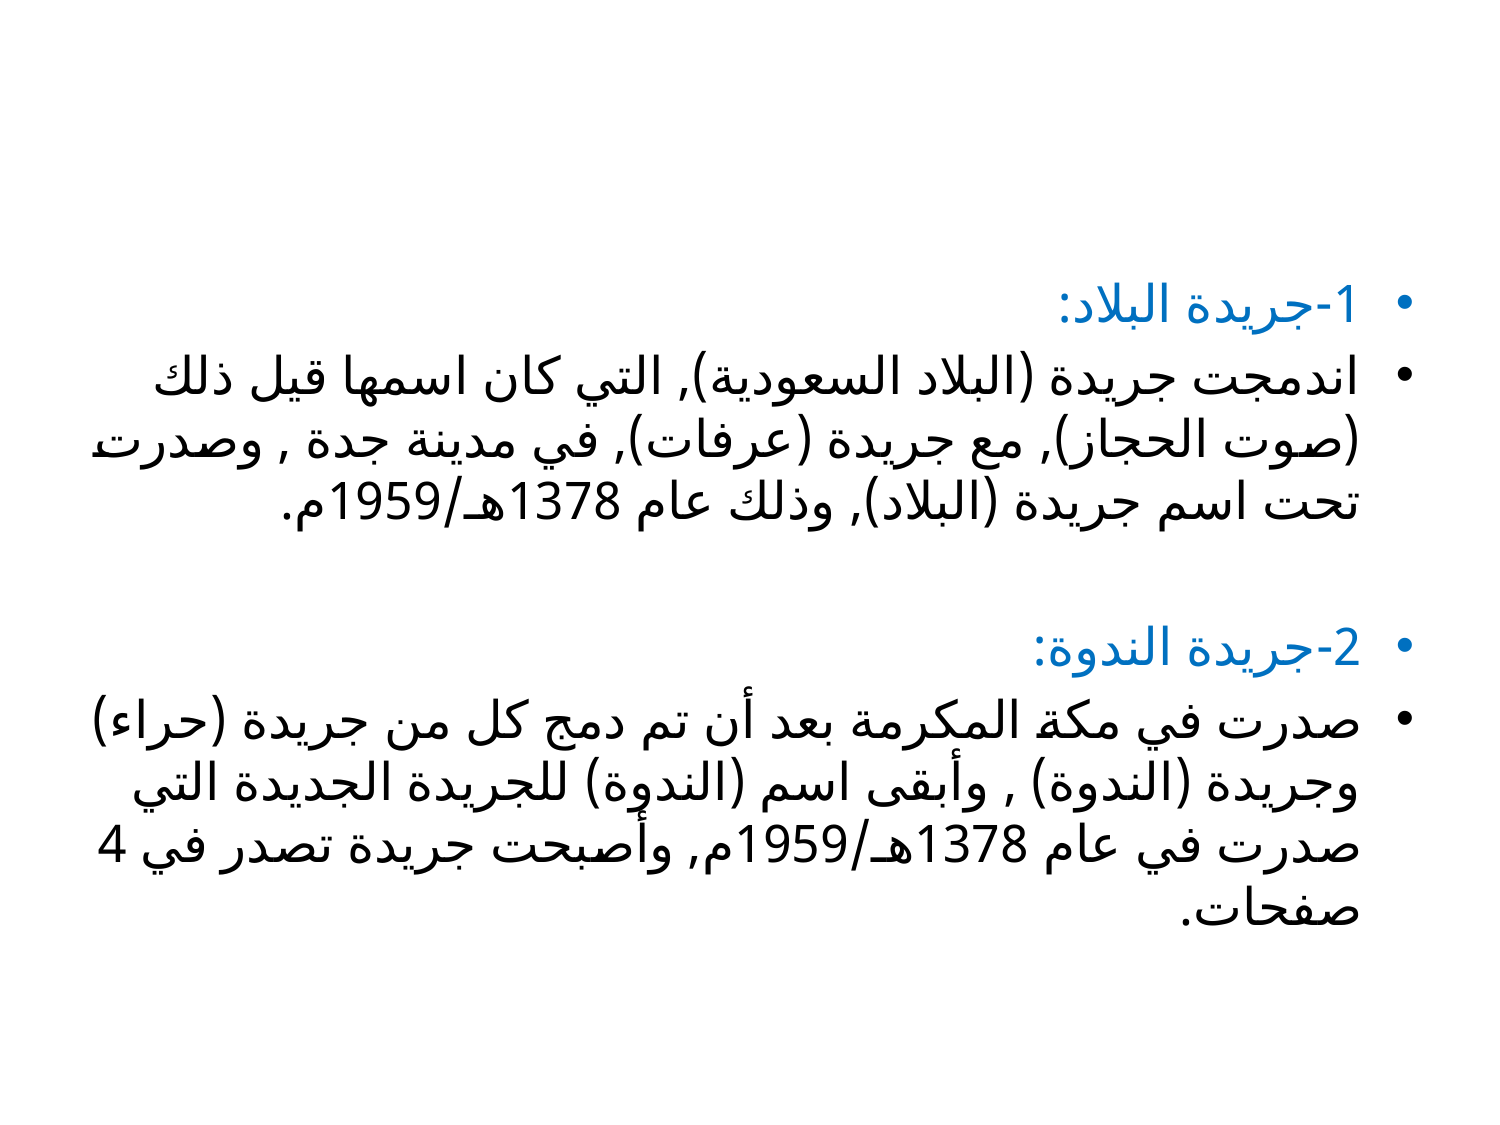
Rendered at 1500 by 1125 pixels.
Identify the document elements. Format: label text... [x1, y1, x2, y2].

list 1-جريدة البلاد: اندمجت جريدة (البلاد السعودية), التي كان اسمها قيل ذلك (صوت الحجاز), مع جريدة (عرفات), في مدينة جدة , وصدرت تحت اسم جريدة (البلاد), وذلك عام 1378هـ/1959م. 2-جريدة الندوة: صدرت في مكة المكرمة بعد أن تم دمج كل من جريدة (حراء) وجريدة (الندوة) , وأبقى اسم (الندوة) للجريدة الجديدة التي صدرت في عام 1378هـ/1959م, وأصبحت جريدة تصدر في 4 صفحات. [75, 262, 1425, 1005]
